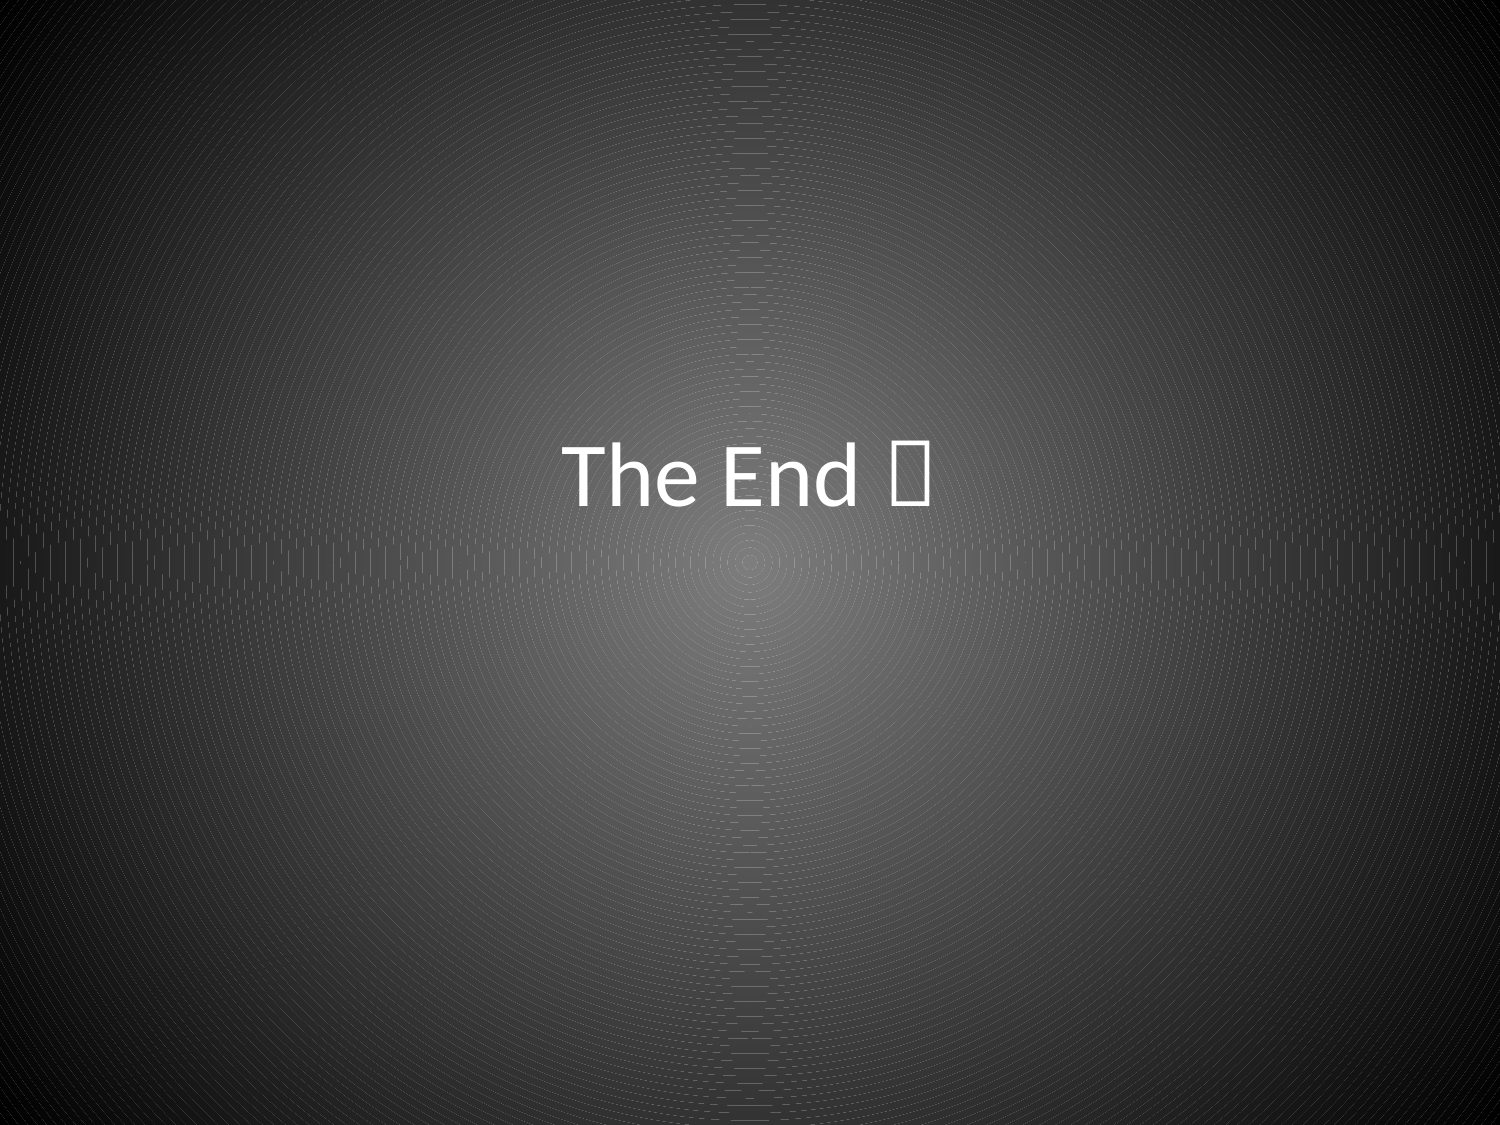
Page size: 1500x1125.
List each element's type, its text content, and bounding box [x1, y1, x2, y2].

title The End  [112, 349, 1388, 591]
